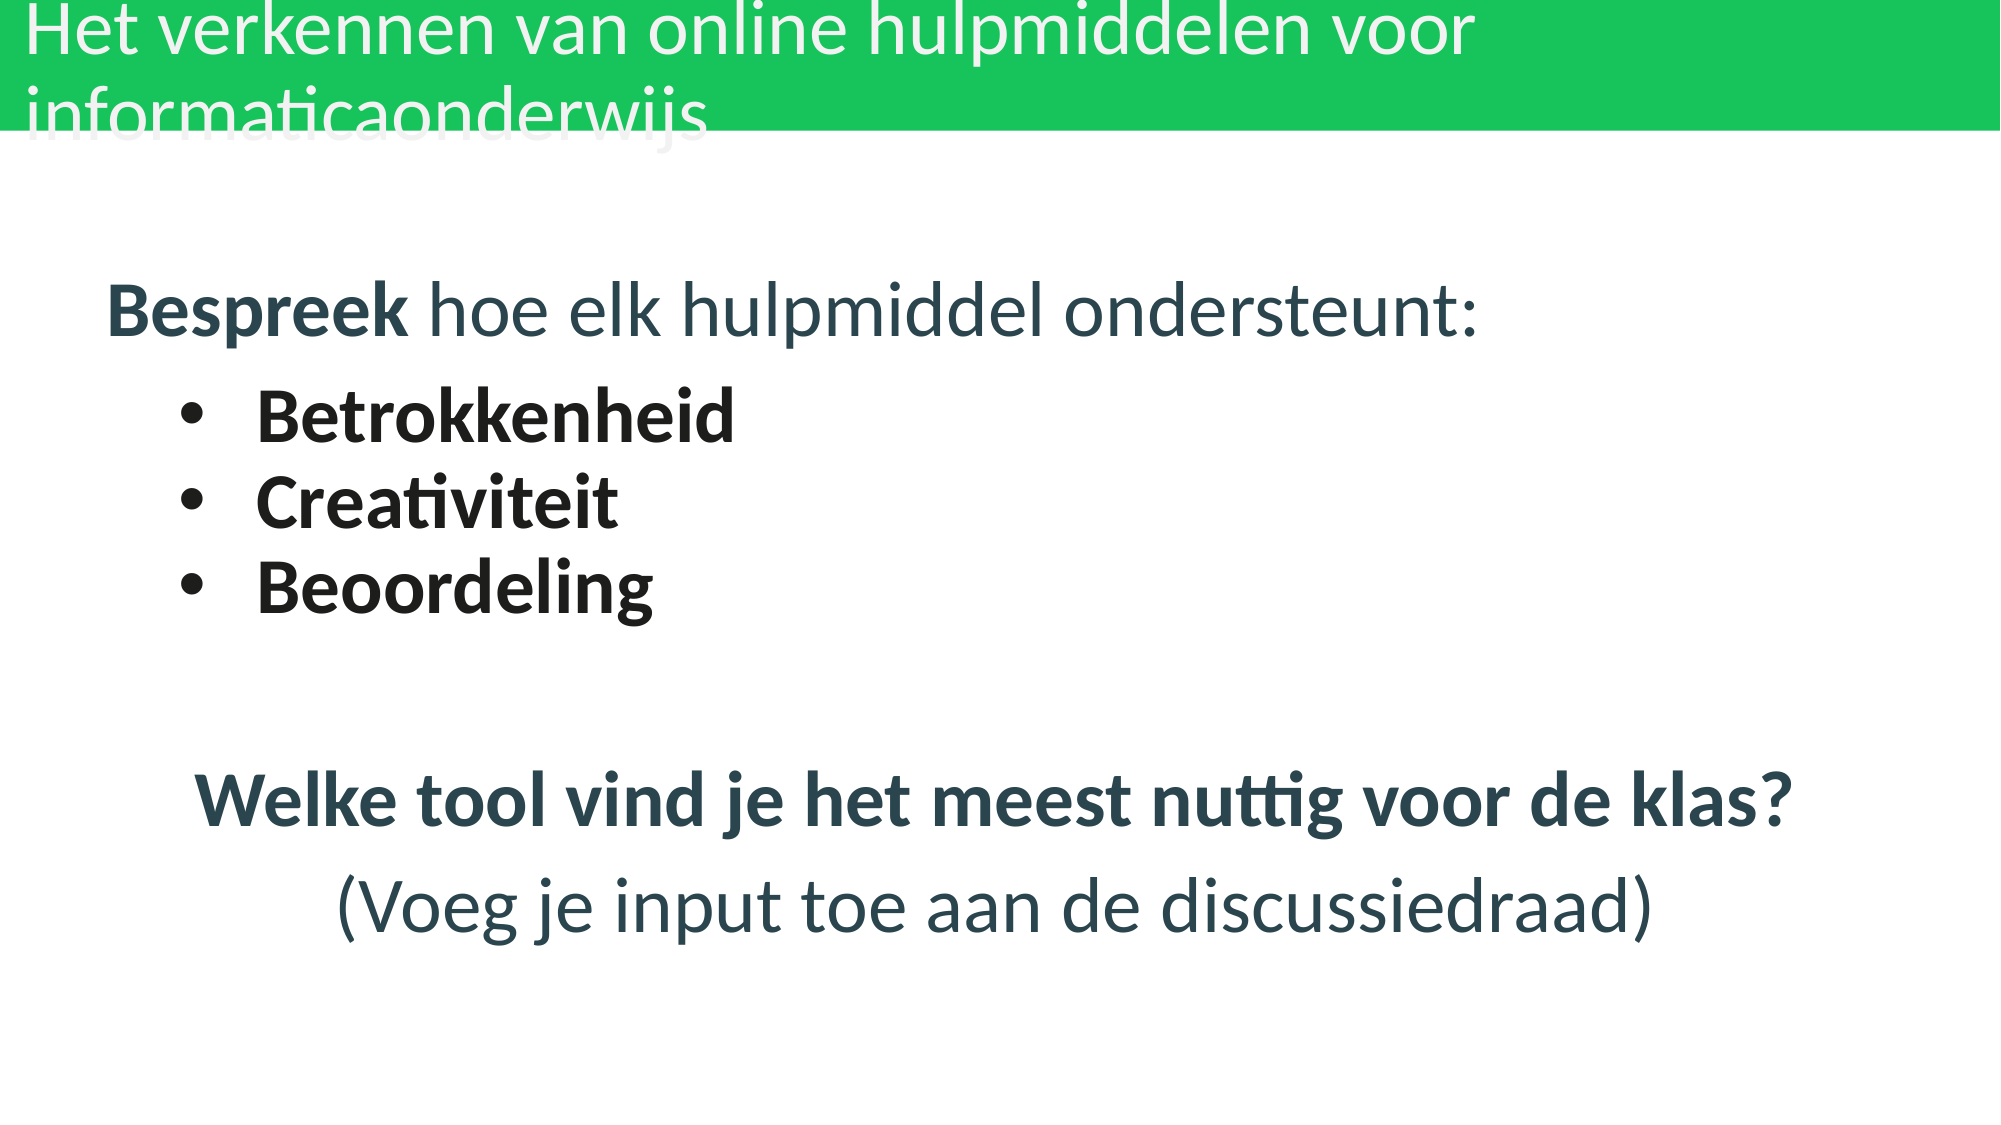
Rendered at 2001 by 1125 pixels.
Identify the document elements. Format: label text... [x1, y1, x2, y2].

list Bespreek hoe elk hulpmiddel ondersteunt: Betrokkenheid Creativiteit Beoordeling Welke tool vind je het meest nuttig voor de klas? (Voeg je input toe aan de discussiedraad) [16, 144, 1976, 1108]
title Het verkennen van online hulpmiddelen voor informaticaonderwijs [16, 13, 1976, 131]
